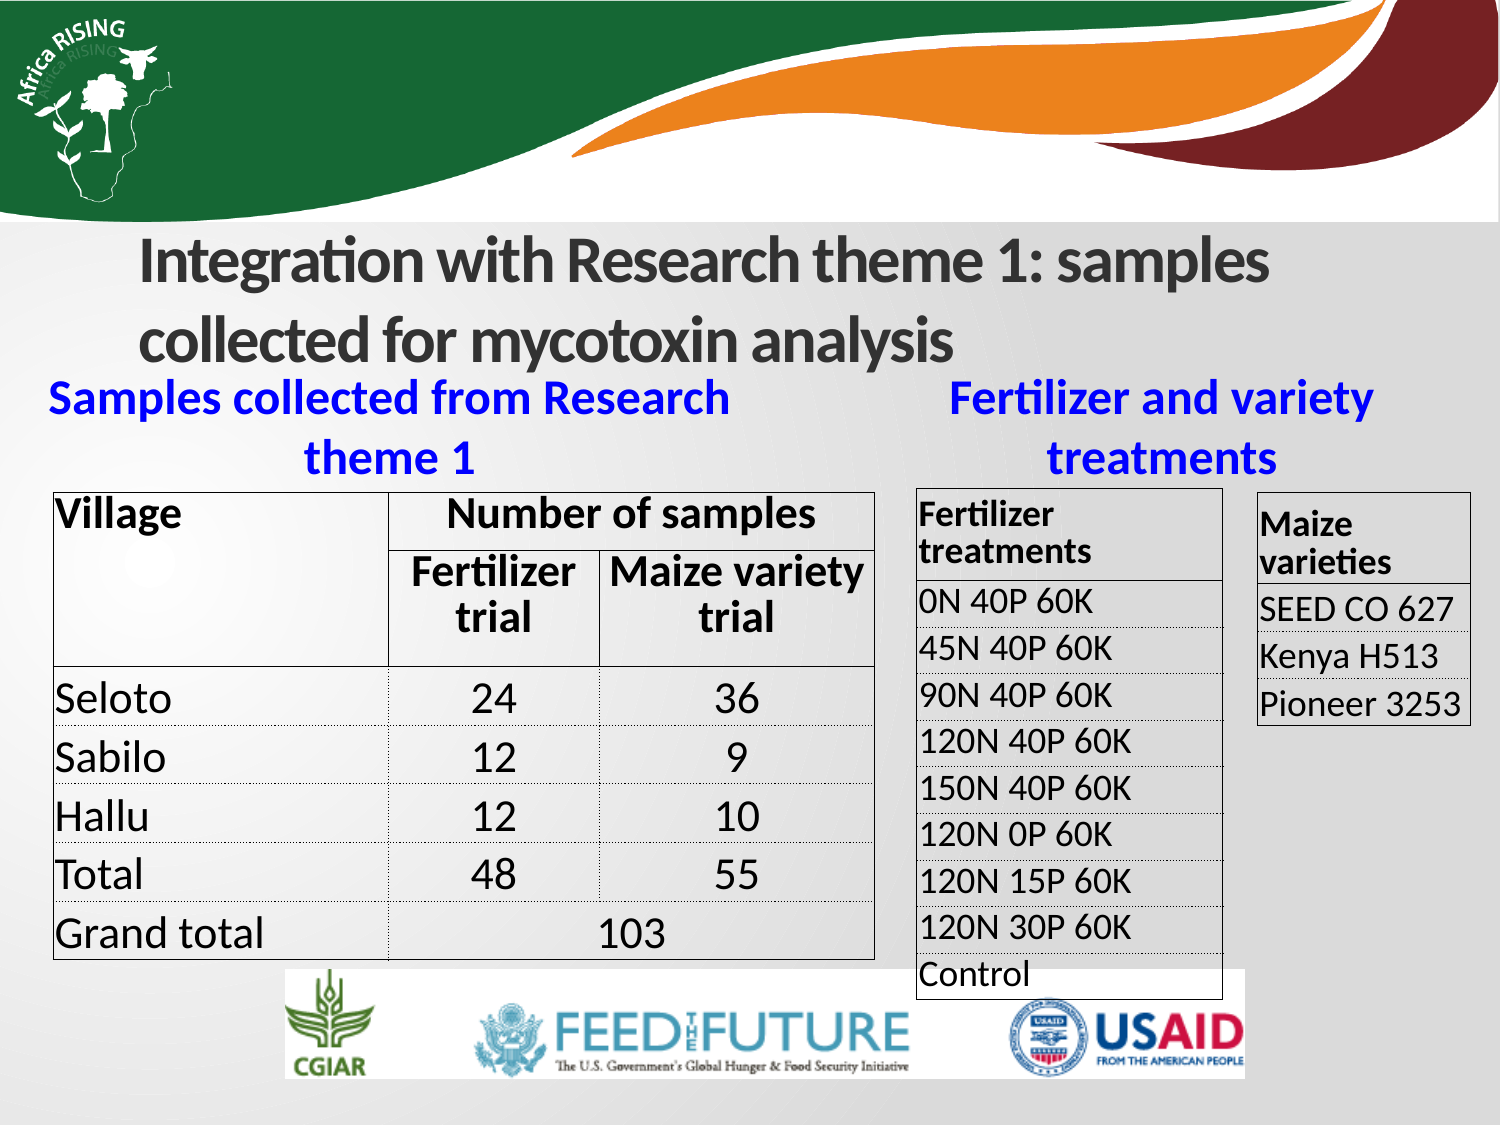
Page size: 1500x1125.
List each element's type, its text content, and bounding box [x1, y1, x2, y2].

table_cell Hallu [54, 784, 388, 843]
table_cell Maize variety trial [600, 551, 874, 666]
table_cell 55 [599, 843, 874, 901]
picture [285, 969, 1245, 1079]
table_cell 120N 15P 60K [917, 860, 1222, 907]
table_header Maize varieties [1258, 493, 1470, 583]
table_cell 103 [388, 901, 874, 959]
table_cell Kenya H513 [1258, 631, 1470, 678]
table_cell 120N 0P 60K [917, 813, 1222, 860]
table_cell 45N 40P 60K [917, 627, 1222, 674]
table_cell 120N 40P 60K [917, 720, 1222, 767]
table_cell Grand total [54, 901, 388, 959]
table_cell 9 [599, 725, 874, 784]
table_header Number of samples [389, 493, 874, 550]
table_header Village [54, 493, 388, 666]
table_cell 150N 40P 60K [917, 767, 1222, 813]
table_cell 36 [599, 667, 874, 725]
table_cell Pioneer 3253 [1258, 678, 1470, 725]
table_cell SEED CO 627 [1258, 584, 1470, 631]
table_cell 120N 30P 60K [917, 907, 1222, 953]
table_cell Control [917, 953, 1222, 999]
table_cell 24 [388, 667, 599, 725]
table_cell Fertilizer trial [389, 551, 599, 666]
table_cell Sabilo [54, 725, 388, 784]
table_cell 12 [388, 784, 599, 843]
table_cell Total [54, 843, 388, 901]
table_header Fertilizer treatments [917, 489, 1222, 580]
table_cell 0N 40P 60K [917, 581, 1222, 627]
table_cell 48 [388, 843, 599, 901]
table_cell Seloto [54, 667, 388, 725]
table_cell 12 [388, 725, 599, 784]
picture [0, 0, 1499, 222]
text_box Samples collected from Research theme 1 [29, 357, 750, 537]
table_cell 90N 40P 60K [917, 674, 1222, 720]
table_cell 10 [599, 784, 874, 843]
text_box Fertilizer and variety treatments [828, 357, 1496, 537]
text_box Integration with Research theme 1: samples collected for mycotoxin analysis [123, 208, 1474, 338]
